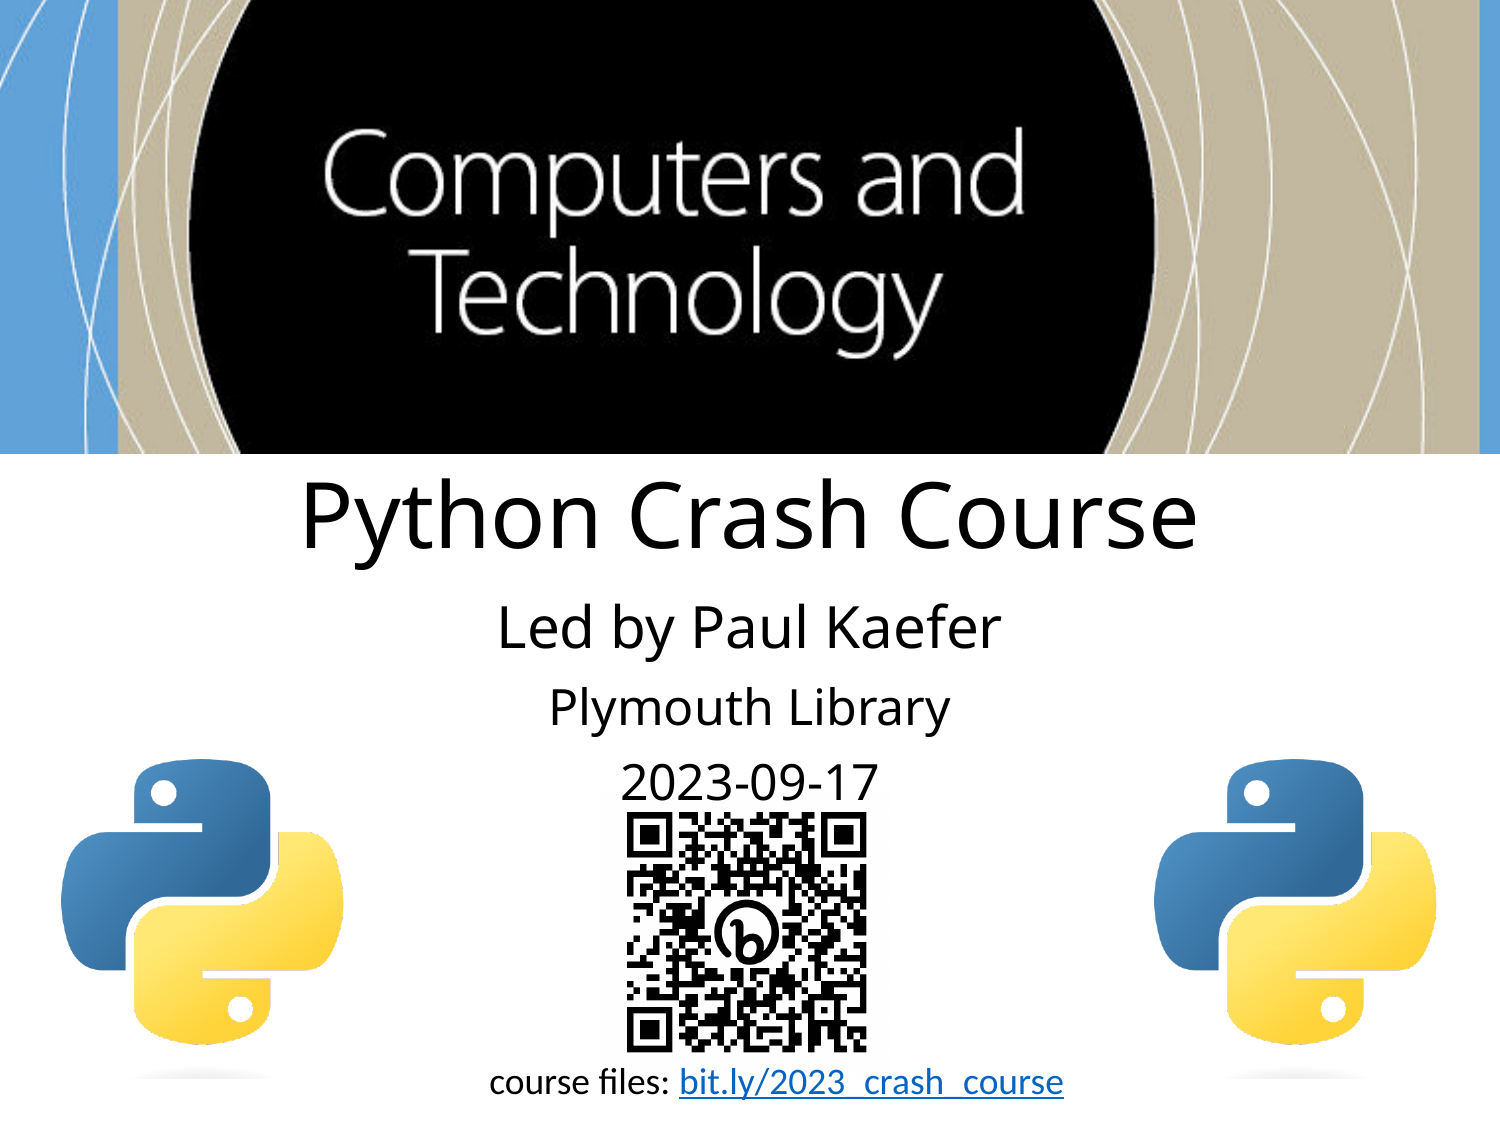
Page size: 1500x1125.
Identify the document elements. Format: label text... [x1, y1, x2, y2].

picture [1154, 759, 1446, 1079]
picture [601, 786, 892, 1078]
text_box course files: bit.ly/2023_crash_course [474, 1049, 1088, 1109]
picture [61, 759, 353, 1079]
subtitle Led by Paul Kaefer Plymouth Library 2023-09-17 [187, 590, 1313, 863]
title Python Crash Course [112, 454, 1388, 576]
picture [0, 0, 1500, 454]
